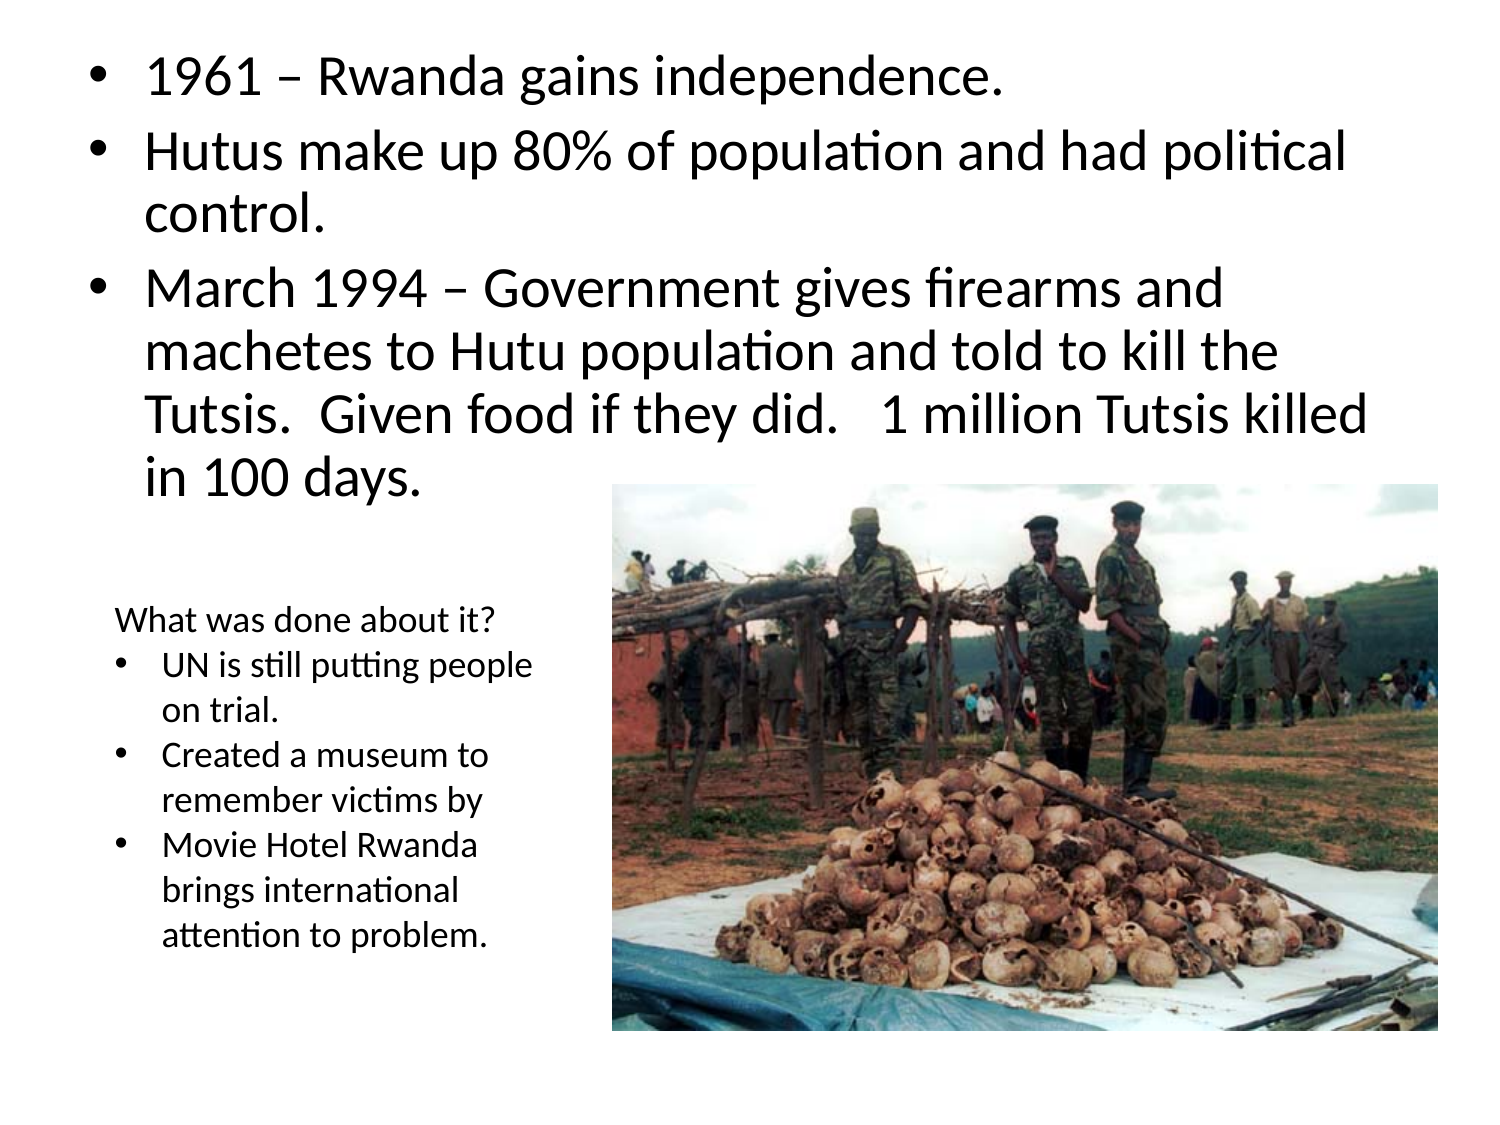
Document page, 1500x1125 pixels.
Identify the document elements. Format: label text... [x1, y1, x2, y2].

text_box What was done about it? UN is still putting people on trial. Created a museum to remember victims by Movie Hotel Rwanda brings international attention to problem. [99, 587, 563, 963]
picture [612, 484, 1438, 1031]
list 1961 – Rwanda gains independence. Hutus make up 80% of population and had political control. March 1994 – Government gives firearms and machetes to Hutu population and told to kill the Tutsis. Given food if they did. 1 million Tutsis killed in 100 days. [73, 37, 1424, 780]
